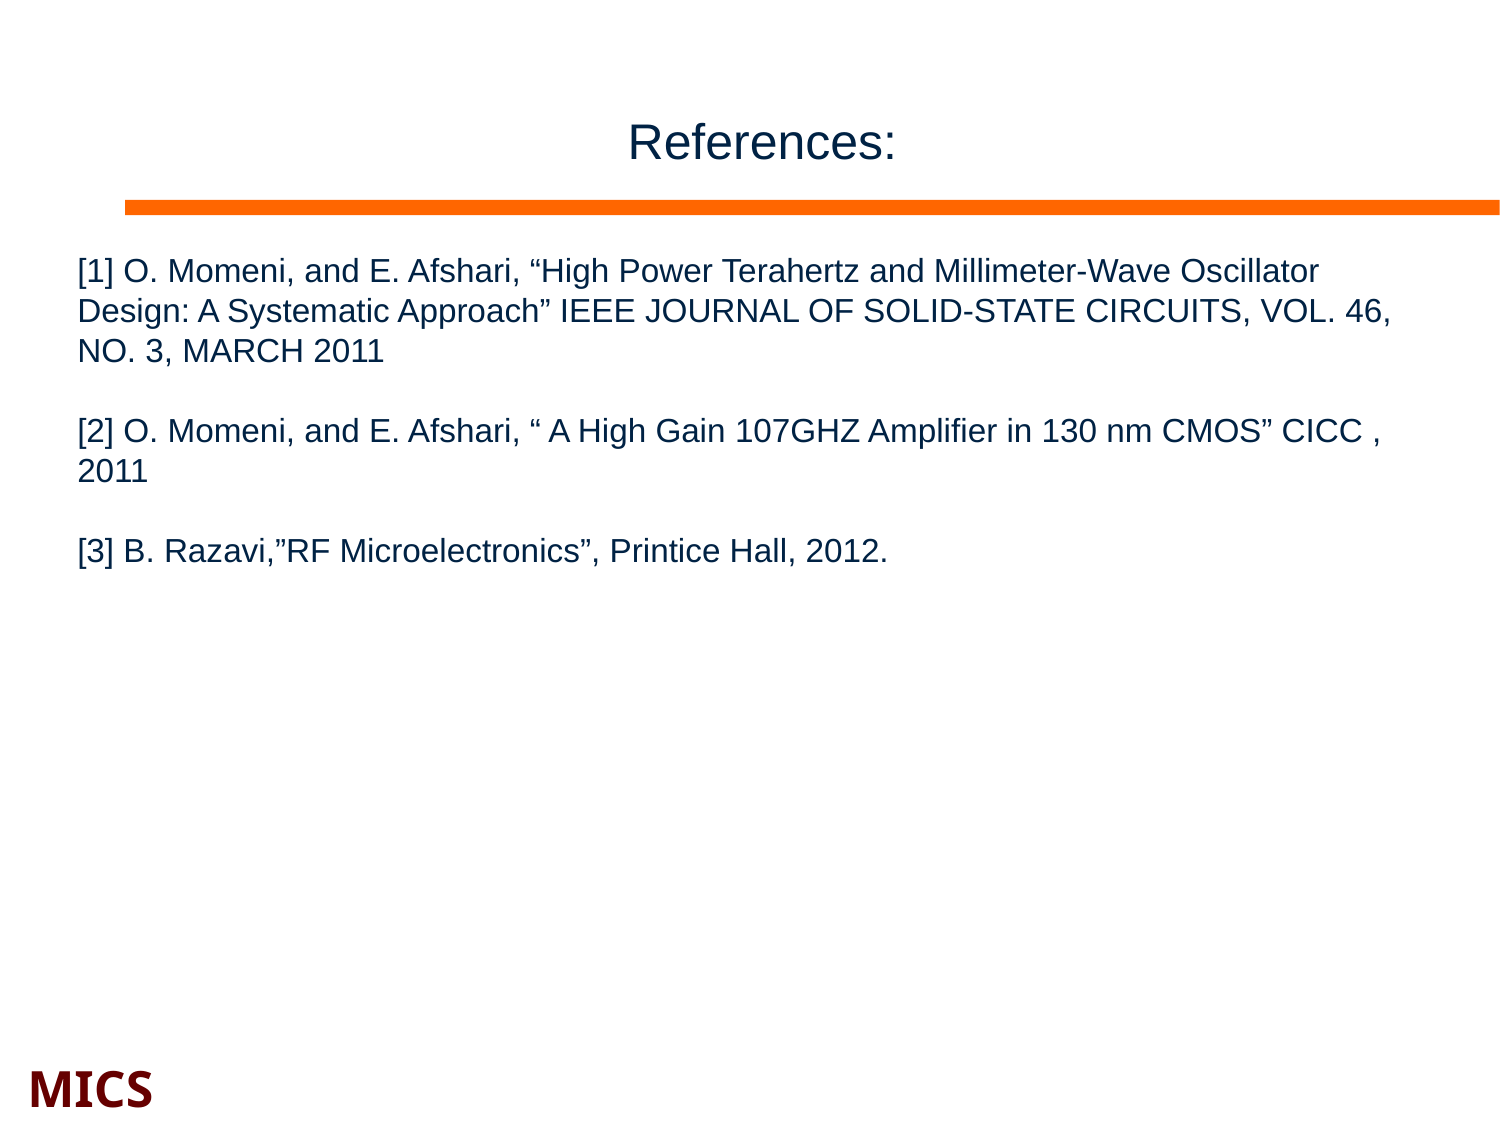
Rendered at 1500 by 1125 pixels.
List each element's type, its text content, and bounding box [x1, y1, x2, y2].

text_box References: [1] O. Momeni, and E. Afshari, “High Power Terahertz and Millimeter-Wave Oscillator Design: A Systematic Approach” IEEE JOURNAL OF SOLID-STATE CIRCUITS, VOL. 46, NO. 3, MARCH 2011 [2] O. Momeni, and E. Afshari, “ A High Gain 107GHZ Amplifier in 130 nm CMOS” CICC , 2011 [3] B. Razavi,”RF Microelectronics”, Printice Hall, 2012. [62, 62, 1463, 856]
